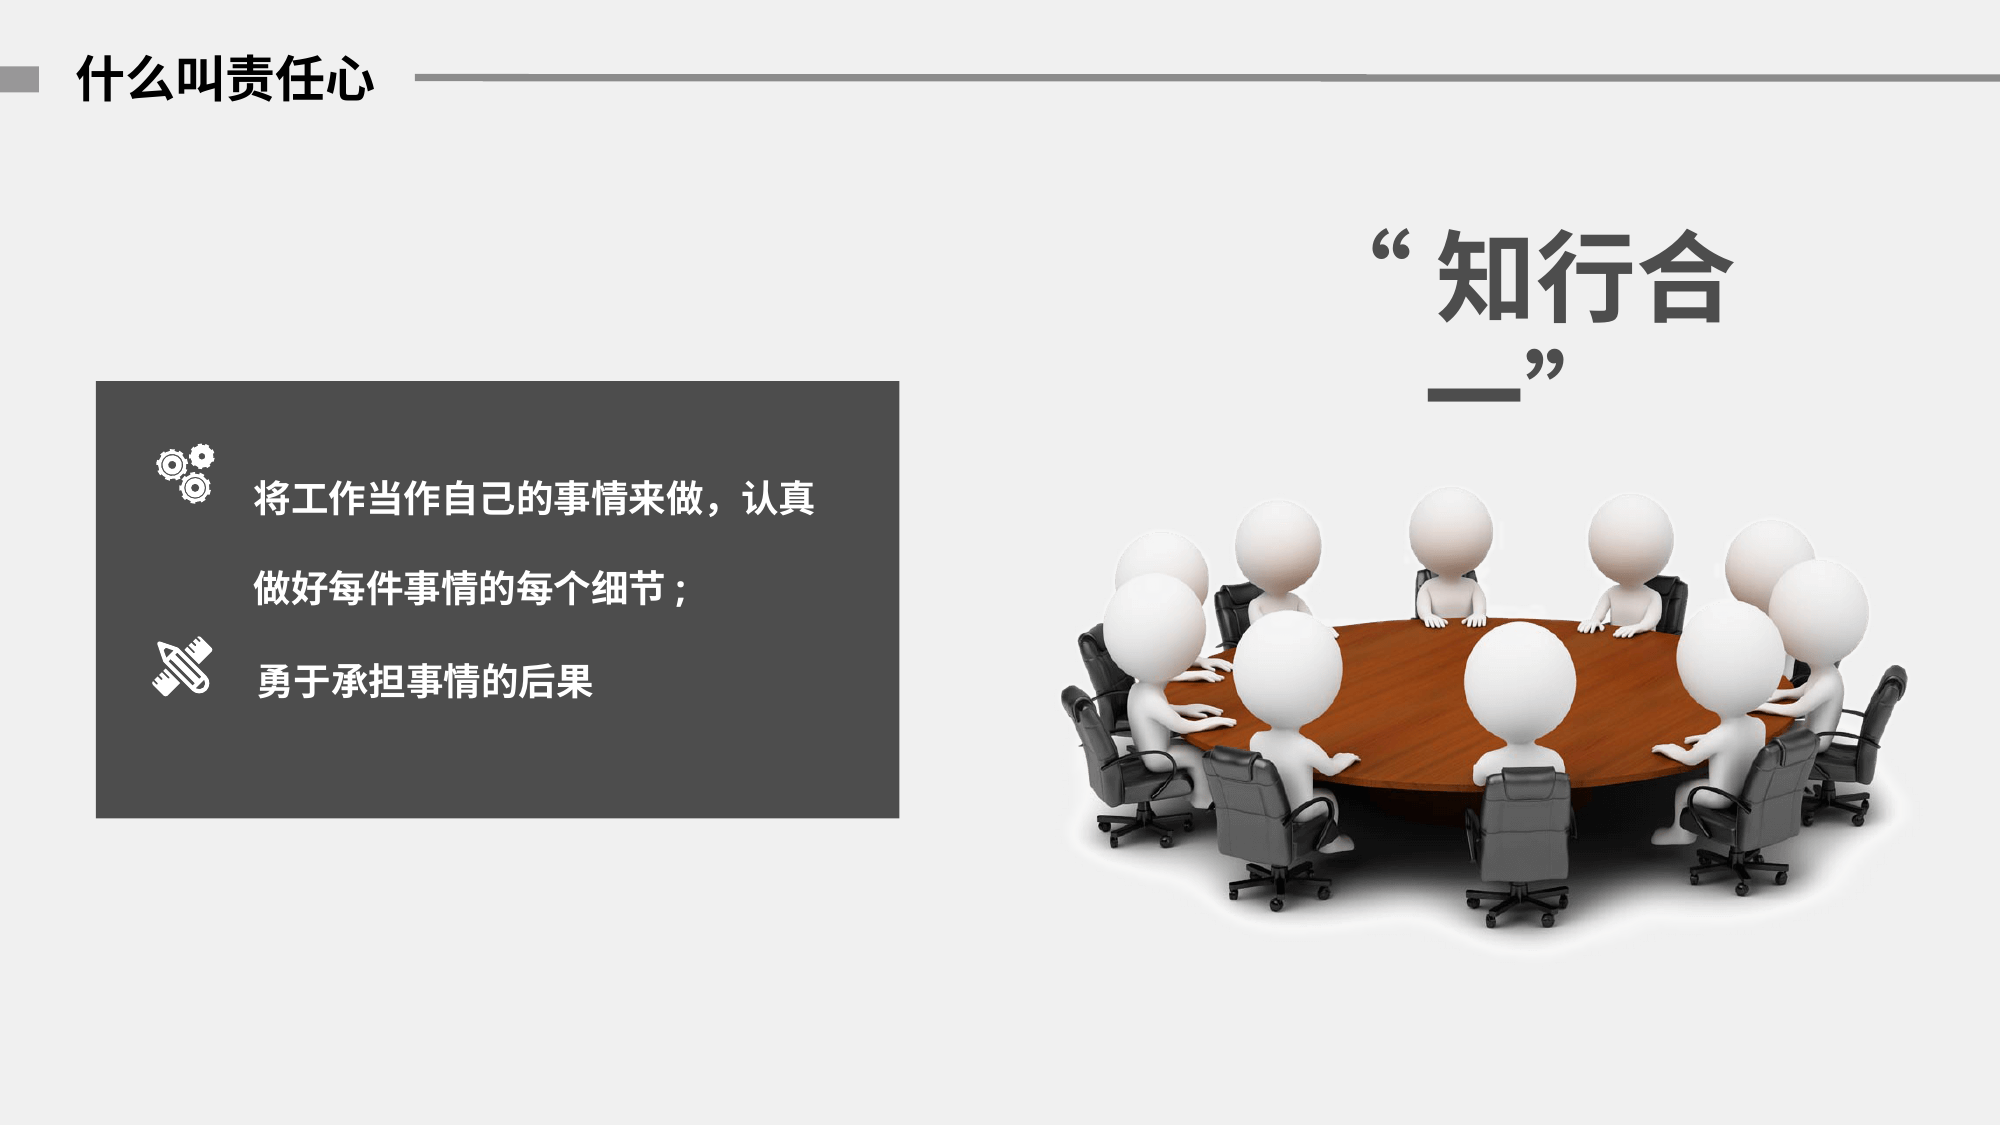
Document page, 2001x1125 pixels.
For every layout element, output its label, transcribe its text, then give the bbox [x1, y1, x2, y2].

text_box “知行合一” [1231, 207, 1818, 409]
picture [999, 409, 1961, 1019]
text_box 勇于承担事情的后果 [241, 605, 609, 711]
text_box [157, 641, 210, 694]
text_box [189, 443, 215, 470]
text_box [156, 449, 211, 504]
text_box [184, 636, 213, 665]
text_box 将工作当作自己的事情来做，认真做好每件事情的每个细节; [239, 422, 752, 605]
text_box 将工作当作自己的事情来做，认真做好每件事情的每个细节; [539, 501, 865, 616]
text_box [95, 380, 901, 819]
text_box [0, 65, 40, 93]
text_box 什么叫责任心 [60, 40, 415, 115]
text_box [152, 668, 181, 697]
